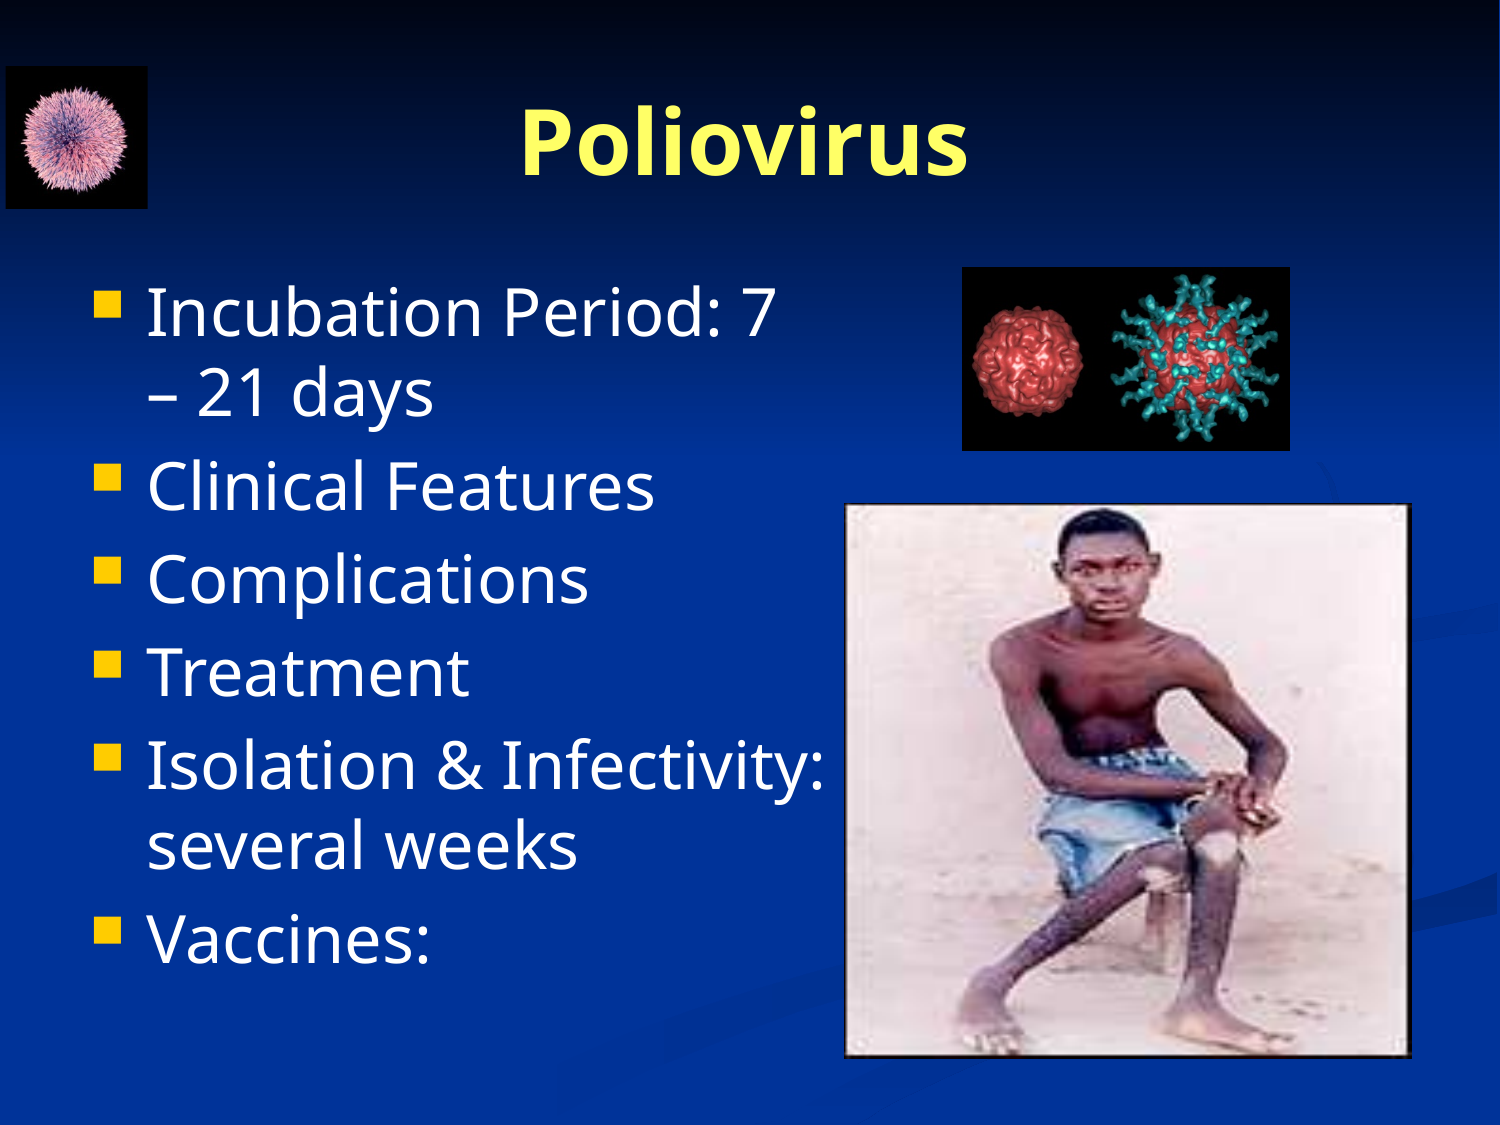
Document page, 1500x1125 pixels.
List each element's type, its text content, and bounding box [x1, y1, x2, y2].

picture [5, 66, 148, 209]
picture [844, 503, 1412, 1059]
title Poliovirus [159, 44, 1353, 233]
picture [962, 266, 1291, 452]
list Incubation Period: 7 – 21 days Clinical Features Complications Treatment Isolation & Infectivity: several weeks Vaccines: [74, 262, 845, 1006]
